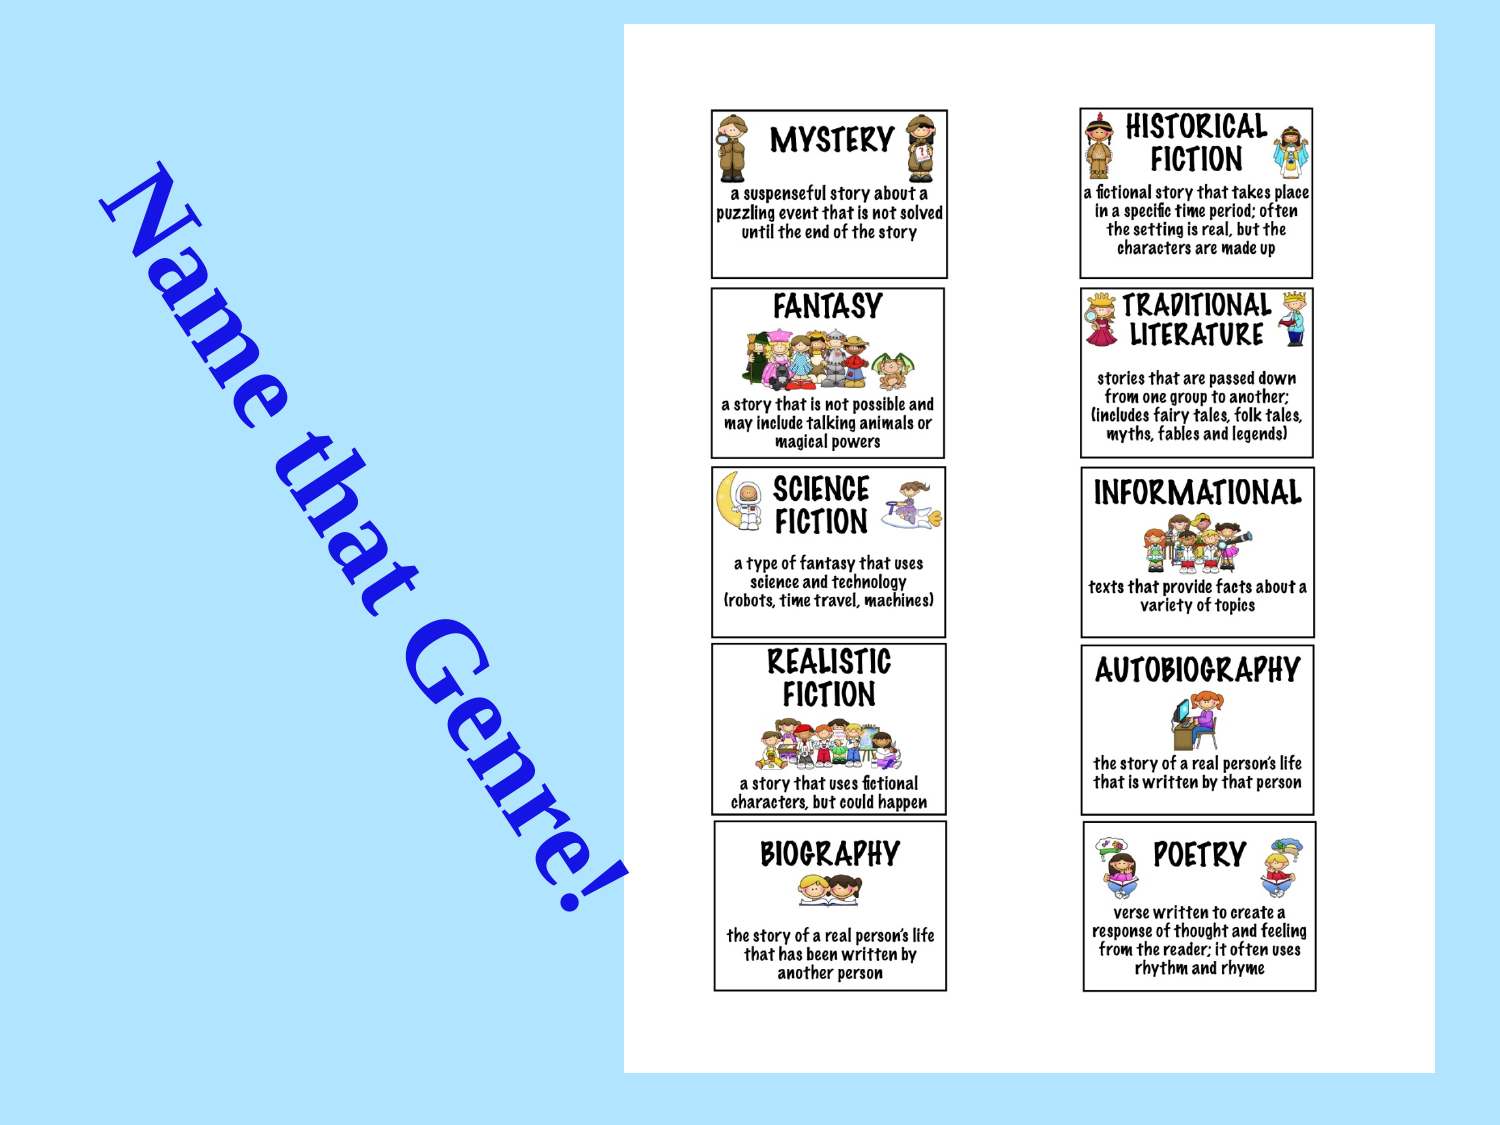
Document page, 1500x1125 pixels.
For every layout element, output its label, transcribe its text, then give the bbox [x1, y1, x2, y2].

picture [624, 24, 1435, 1073]
text_box Name that Genre! [64, 120, 619, 953]
